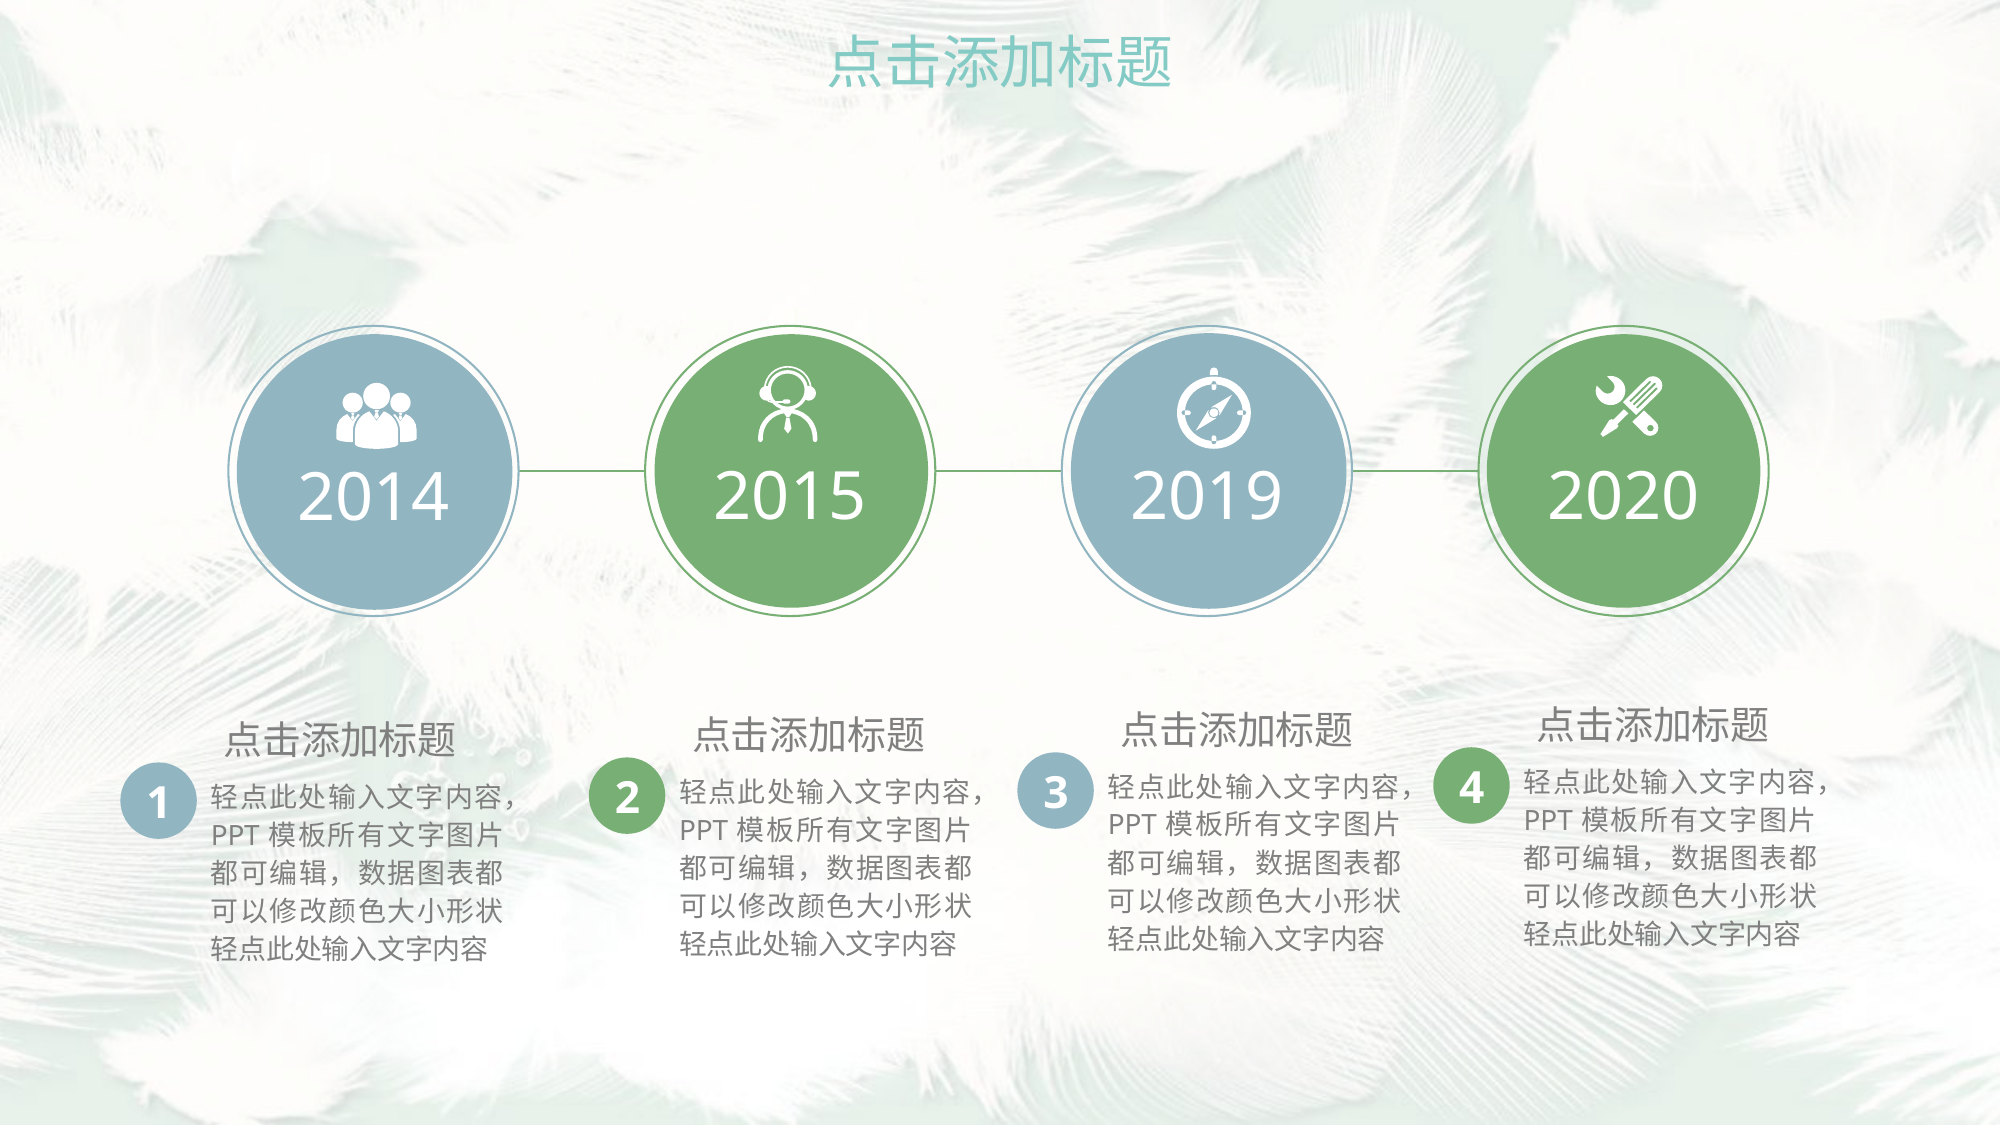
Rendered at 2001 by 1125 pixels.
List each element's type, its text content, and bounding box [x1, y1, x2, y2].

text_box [1478, 325, 1769, 617]
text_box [1017, 698, 1416, 965]
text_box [758, 365, 818, 443]
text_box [228, 325, 519, 617]
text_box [1595, 375, 1664, 437]
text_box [588, 703, 988, 970]
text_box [120, 708, 519, 975]
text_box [1176, 367, 1251, 449]
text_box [1061, 325, 1352, 617]
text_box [645, 325, 936, 617]
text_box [336, 382, 417, 449]
text_box 点击添加标题 [383, 26, 1617, 104]
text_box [1433, 693, 1832, 960]
text_box 39% [0, 0, 2000, 1125]
